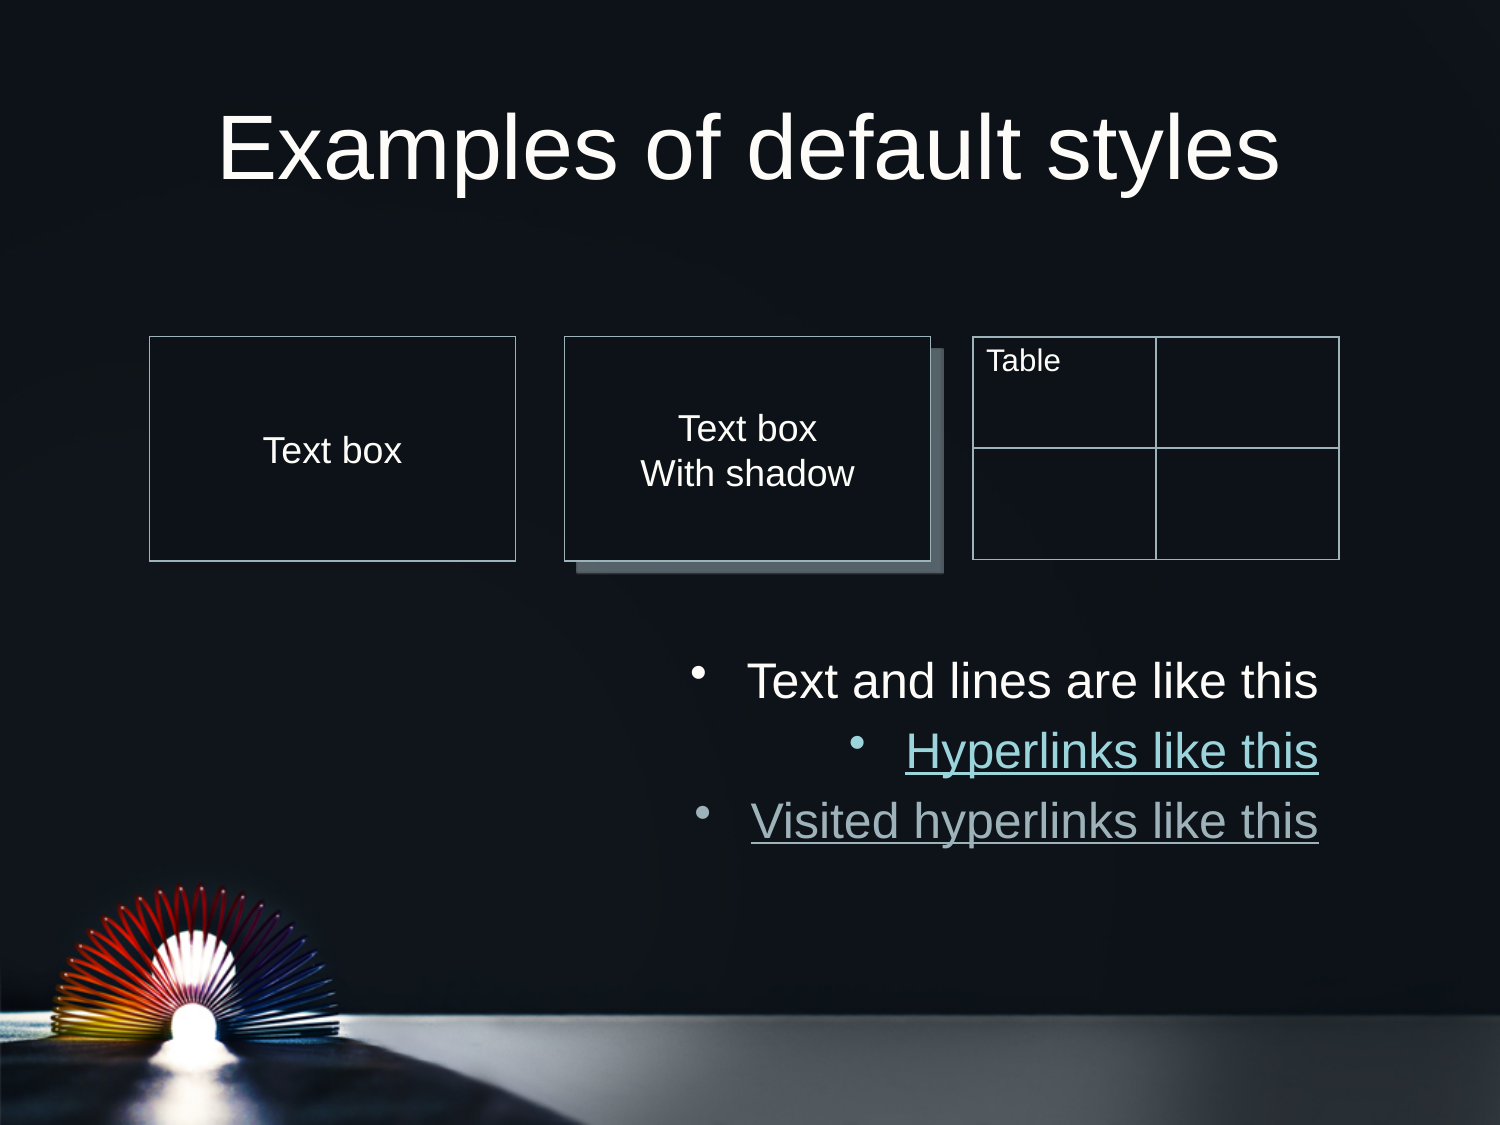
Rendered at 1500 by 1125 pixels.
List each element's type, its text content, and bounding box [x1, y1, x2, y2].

table_cell [974, 449, 1155, 559]
picture [0, 0, 1500, 1125]
table_header [1157, 338, 1338, 447]
title Examples of default styles [75, 49, 1425, 237]
text_box Text box [149, 336, 516, 562]
table_cell [1157, 449, 1338, 559]
text_box Text box With shadow [564, 336, 931, 562]
table_header Table [974, 338, 1155, 447]
list Text and lines are like this Hyperlinks like this Visited hyperlinks like this [564, 641, 1334, 1074]
